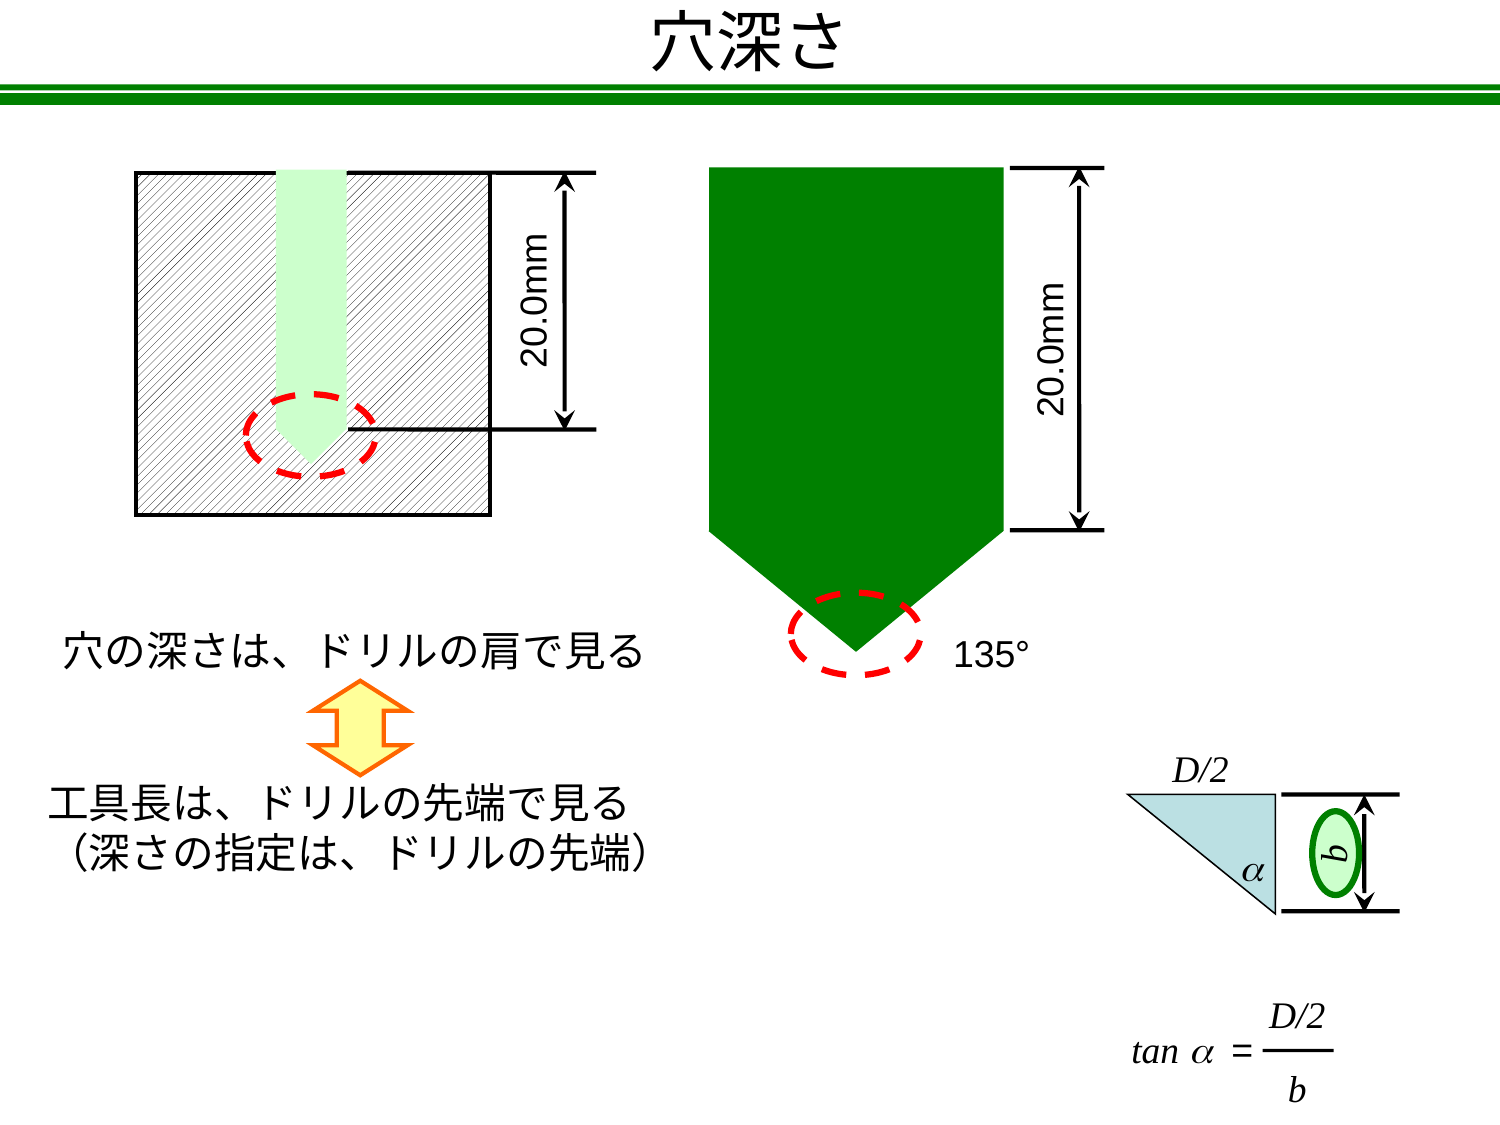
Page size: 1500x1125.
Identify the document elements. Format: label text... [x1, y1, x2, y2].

text_box [1354, 892, 1375, 913]
text_box [1127, 794, 1276, 873]
text_box [275, 169, 347, 400]
text_box 穴深さ [0, 2, 1500, 98]
text_box 20.0mm [501, 217, 557, 383]
text_box [135, 172, 490, 516]
text_box [1317, 879, 1355, 896]
text_box [0, 98, 1500, 105]
text_box [1254, 897, 1276, 914]
text_box [1068, 166, 1090, 188]
text_box D/2 [1254, 983, 1341, 1044]
text_box [554, 171, 575, 192]
text_box [245, 394, 376, 477]
text_box a [1224, 836, 1279, 897]
text_box 穴の深さは、ドリルの肩で見る [48, 617, 663, 683]
text_box tan a = [1116, 1018, 1269, 1079]
text_box [1316, 811, 1356, 830]
text_box [1068, 511, 1090, 533]
text_box 135° [938, 622, 1046, 683]
text_box [312, 680, 408, 776]
text_box b [1302, 830, 1362, 879]
text_box 20.0mm [1018, 266, 1073, 433]
text_box [554, 410, 575, 431]
text_box b [1273, 1057, 1322, 1118]
text_box D/2 [1157, 737, 1244, 798]
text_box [708, 167, 1004, 652]
text_box [806, 661, 905, 676]
text_box [1353, 794, 1375, 816]
text_box 工具長は、ドリルの先端で見る （深さの指定は、ドリルの先端） [32, 768, 689, 884]
